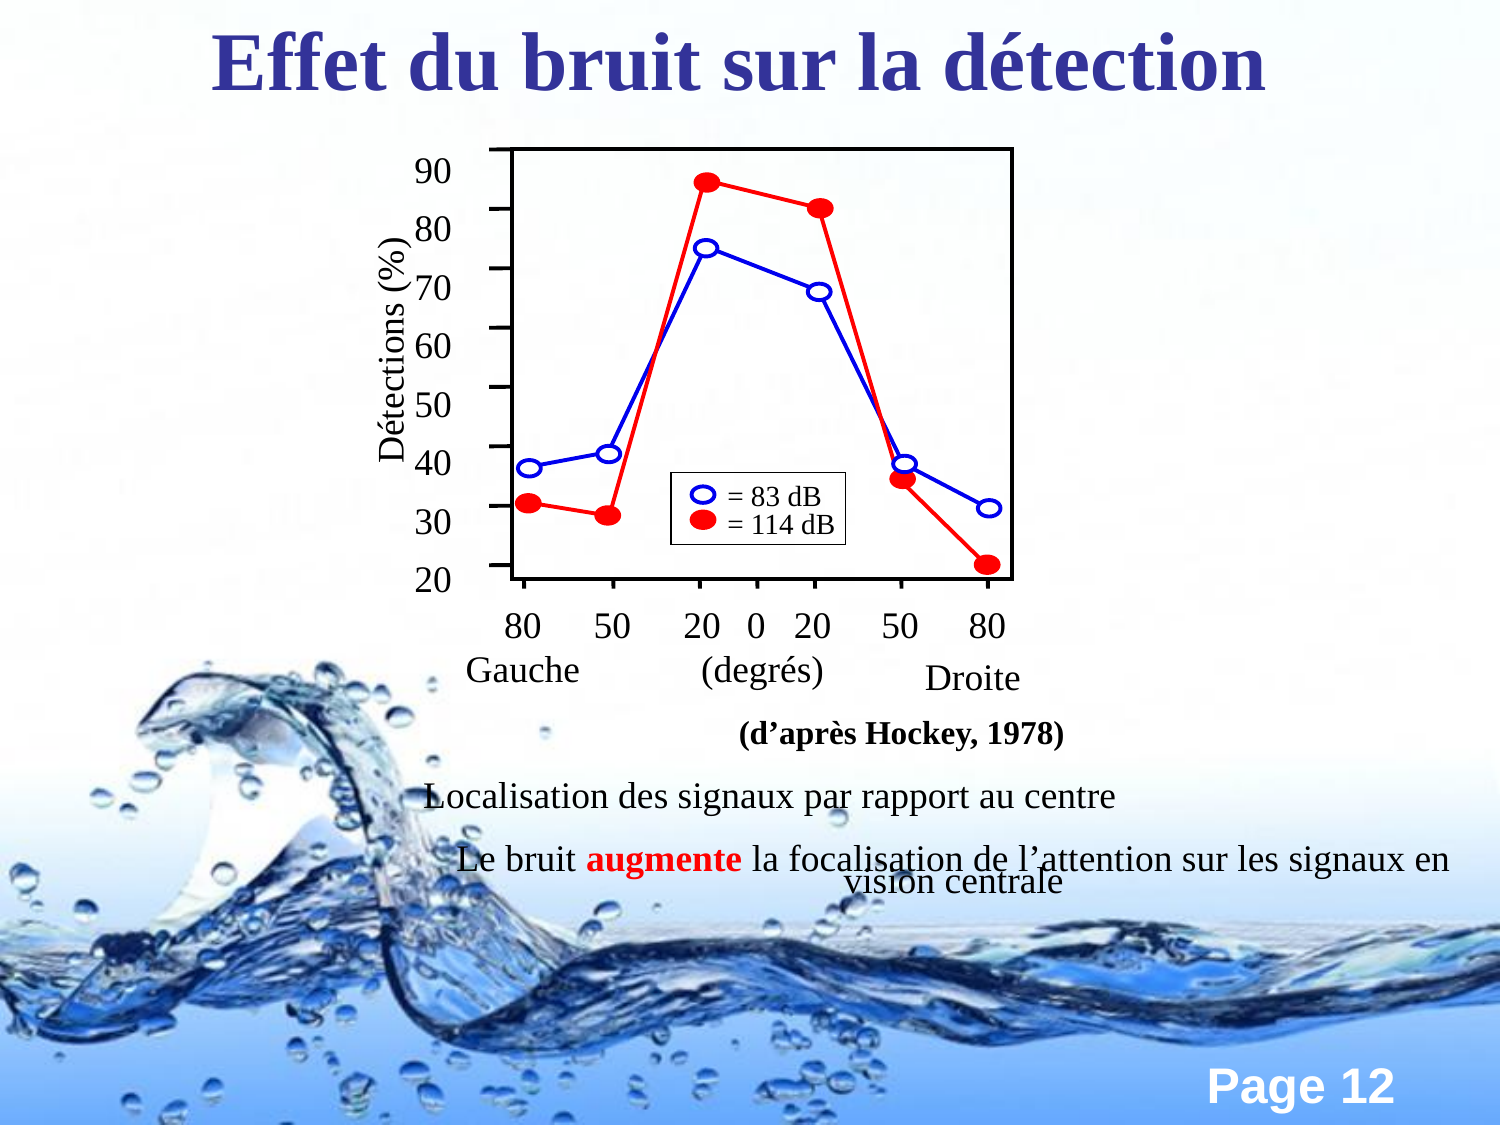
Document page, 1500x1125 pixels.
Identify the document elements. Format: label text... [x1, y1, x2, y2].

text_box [349, 124, 1038, 681]
text_box Droite [891, 645, 1055, 705]
text_box Localisation des signaux par rapport au centre [407, 763, 1133, 823]
text_box Le bruit augmente la focalisation de l’attention sur les signaux en vision centrale [407, 845, 1500, 906]
picture [0, 113, 1500, 1125]
text_box (d’après Hockey, 1978) [667, 704, 1080, 759]
title Effet du bruit sur la détection [0, 0, 1500, 113]
